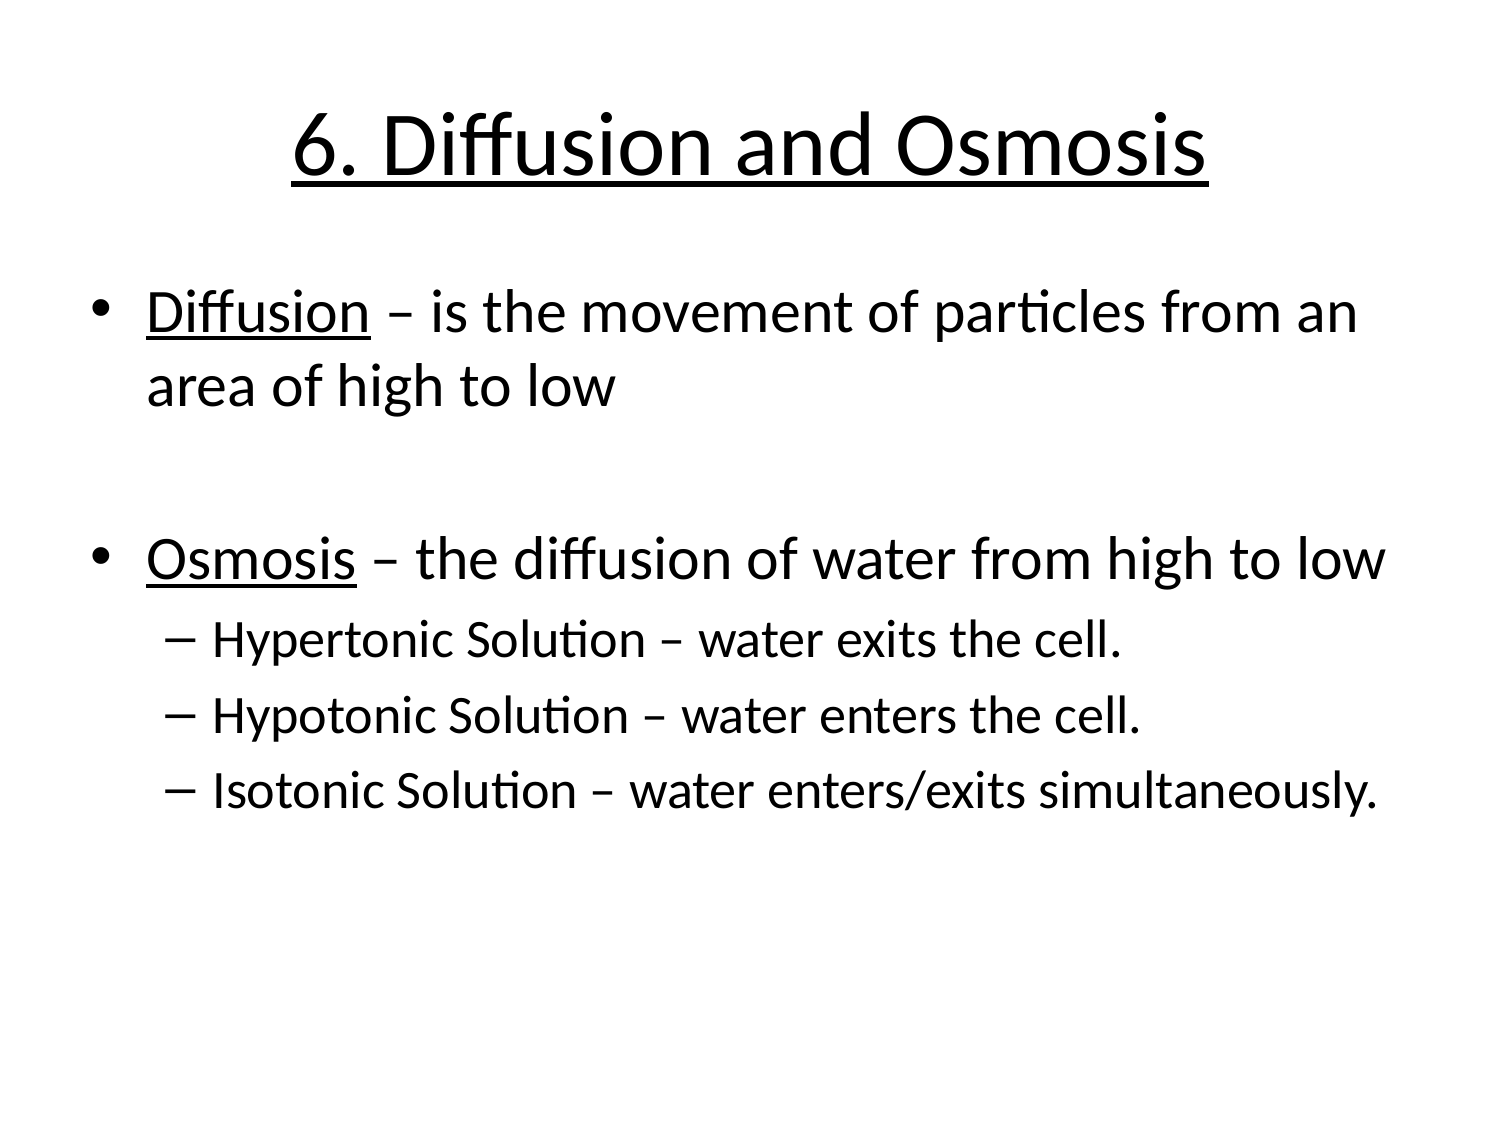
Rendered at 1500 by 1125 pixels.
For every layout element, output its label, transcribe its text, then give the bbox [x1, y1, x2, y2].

list Diffusion – is the movement of particles from an area of high to low Osmosis – the diffusion of water from high to low Hypertonic Solution – water exits the cell. Hypotonic Solution – water enters the cell. Isotonic Solution – water enters/exits simultaneously. [75, 262, 1425, 1005]
title 6. Diffusion and Osmosis [75, 45, 1425, 233]
